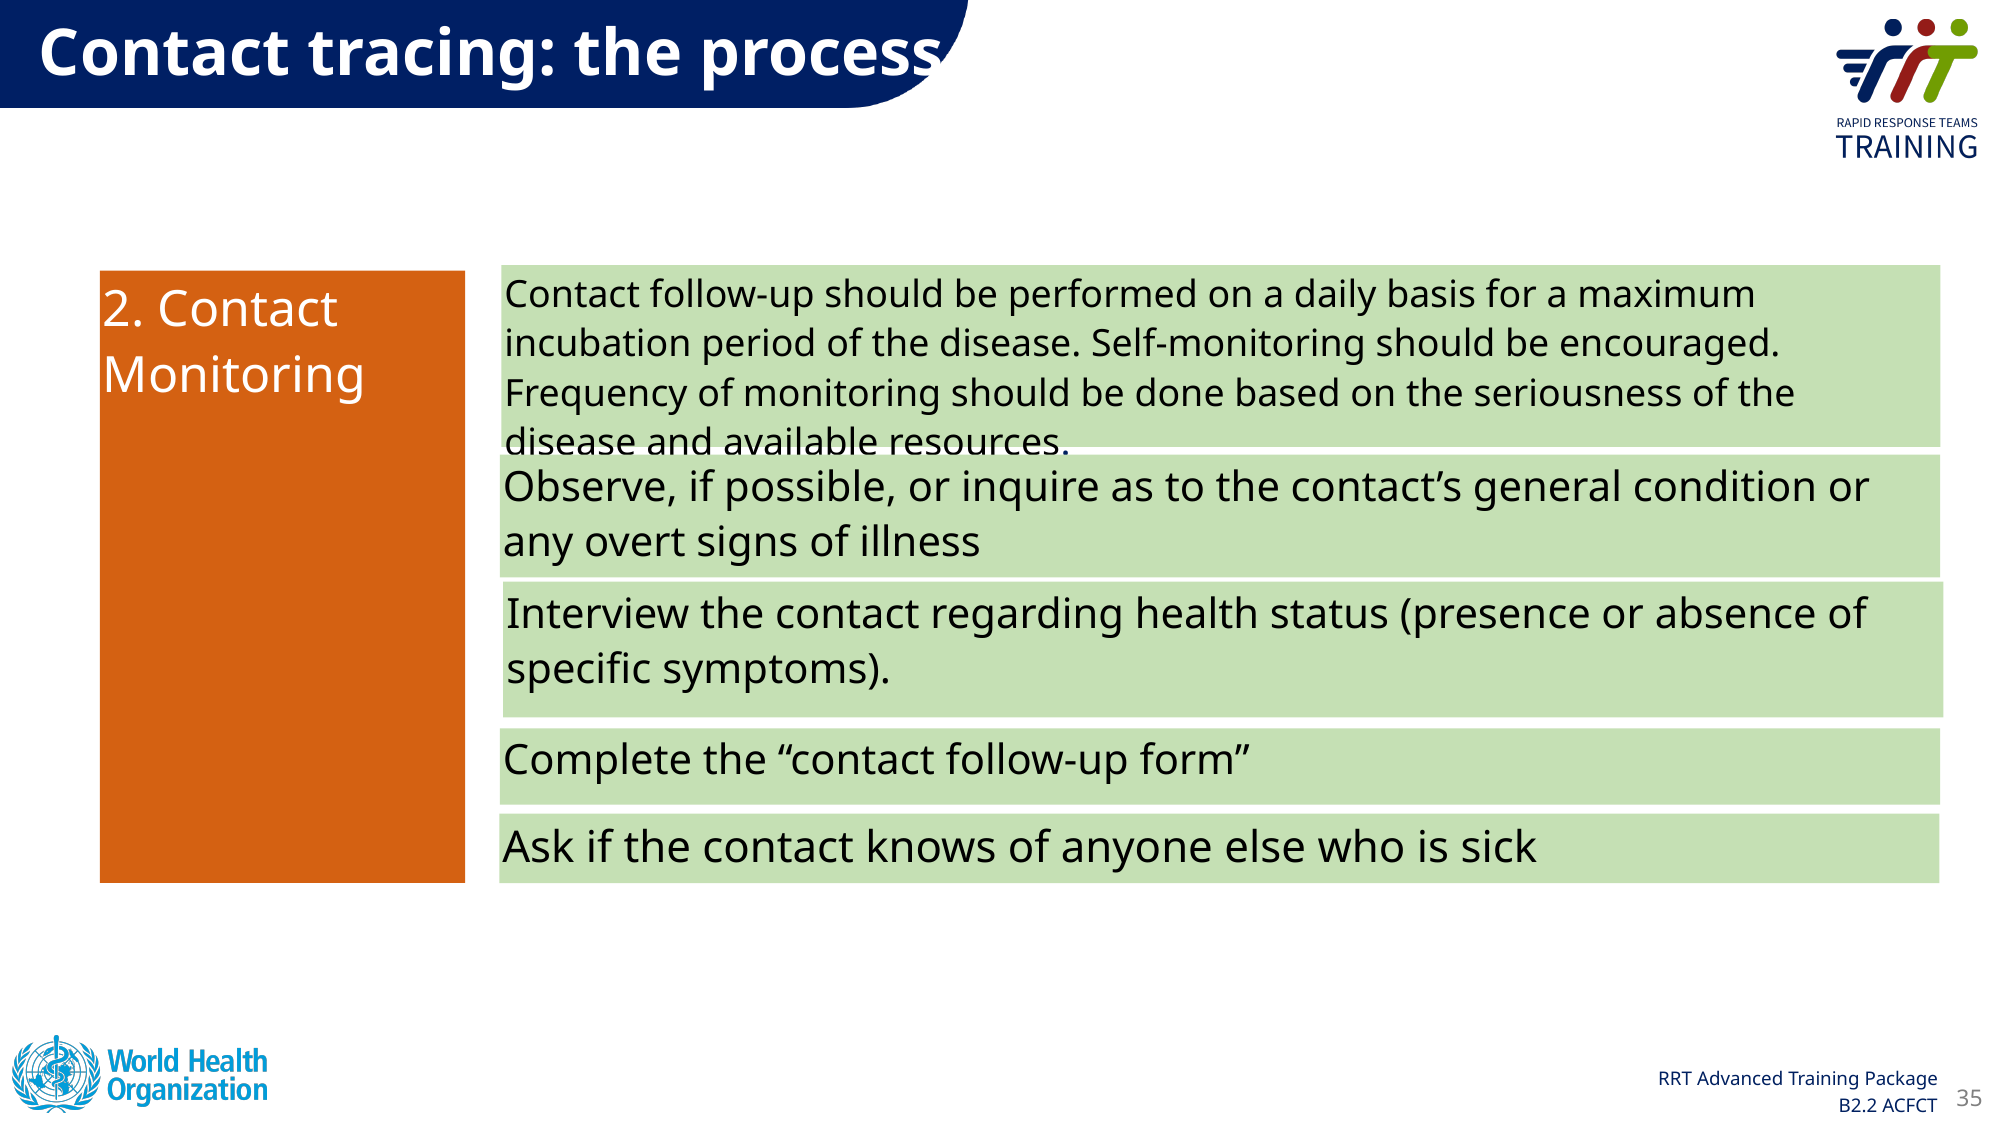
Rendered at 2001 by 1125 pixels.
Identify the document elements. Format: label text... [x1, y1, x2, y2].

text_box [499, 454, 1941, 628]
picture [0, 0, 969, 108]
picture [58, 1050, 64, 1058]
picture [12, 1083, 48, 1113]
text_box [499, 813, 1940, 935]
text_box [499, 728, 1941, 805]
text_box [501, 264, 1941, 448]
picture [1835, 19, 1978, 167]
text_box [502, 581, 1944, 755]
text_box Contact tracing: the process [31, 11, 1363, 97]
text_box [99, 270, 466, 884]
picture [12, 1035, 267, 1113]
